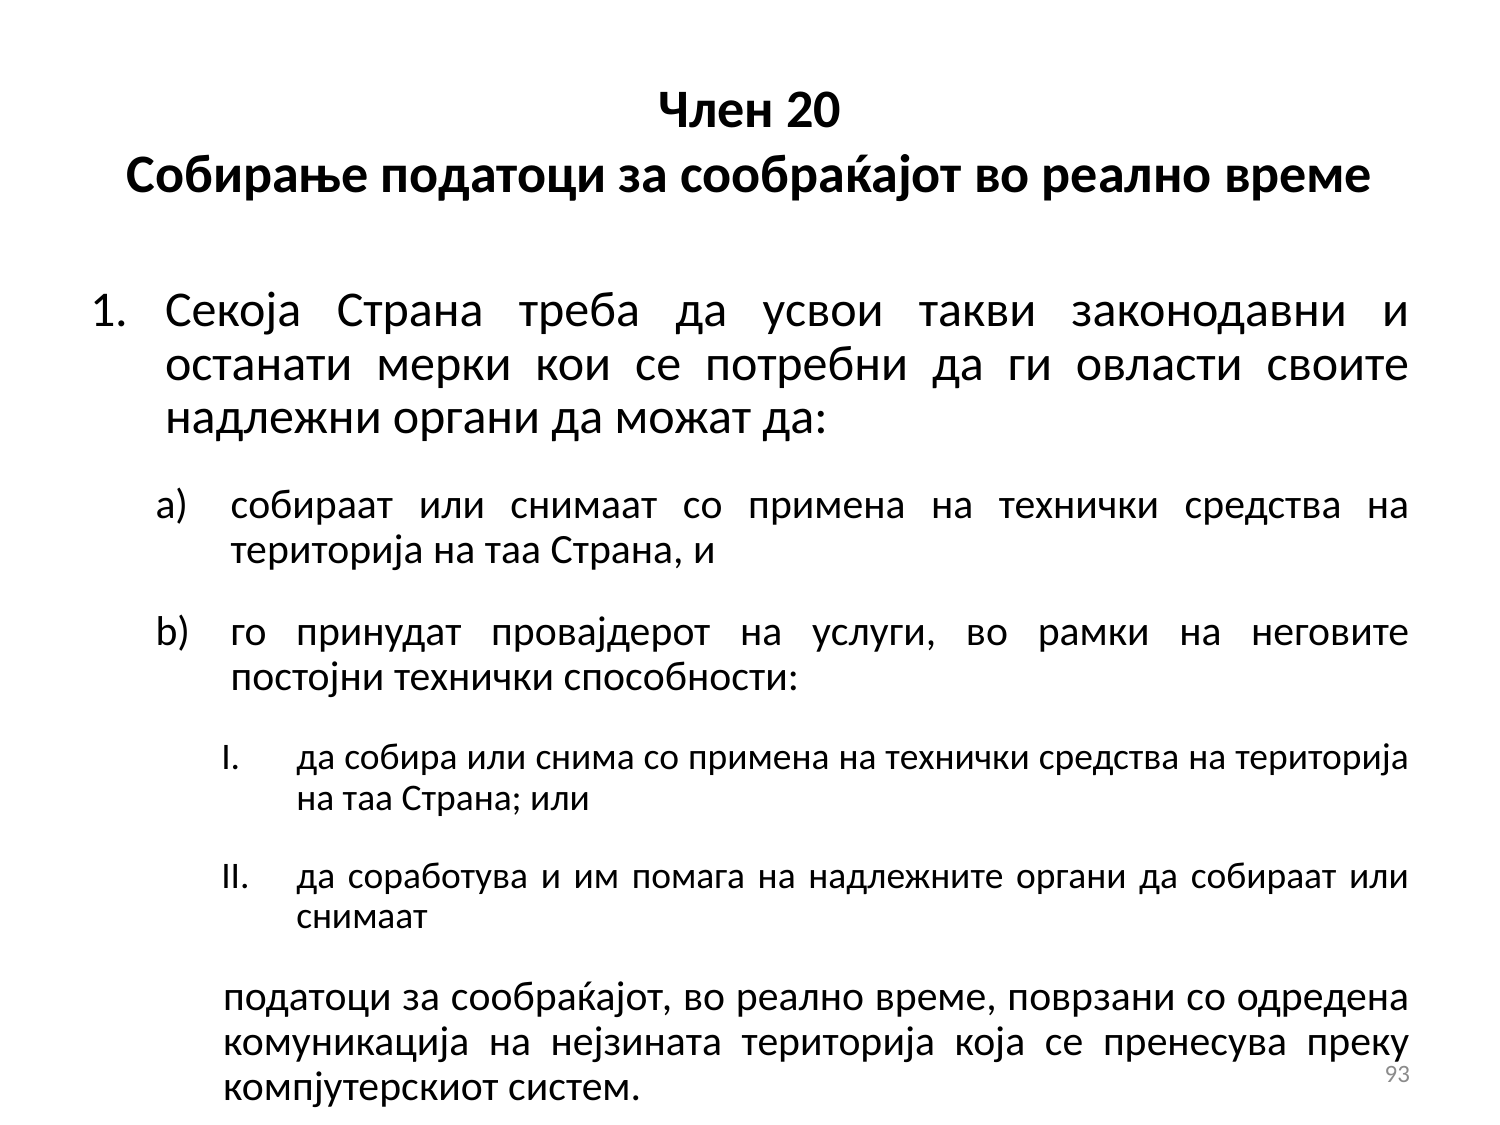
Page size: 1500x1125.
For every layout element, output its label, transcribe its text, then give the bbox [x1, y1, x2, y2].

slide_number 93 [1074, 1042, 1425, 1103]
list Секоја Страна треба да усвои такви законодавни и останати мерки кои се потребни да ги овласти своите надлежни органи да можат да: собираат или снимаат со примена на технички средства на територија на таа Страна, и го принудат провајдерот на услуги, во рамки на неговите постојни технички способности: да собира или снима со примена на технички средства на територија на таа Страна; или да соработува и им помага на надлежните органи да собираат или снимаат податоци за сообраќајот, во реално време, поврзани со одредена комуникација на нејзината територија која се пренесува преку компјутерскиот систем. [74, 275, 1426, 1047]
title Член 20 Собирање податоци за сообраќајот во реално време [74, 44, 1426, 233]
